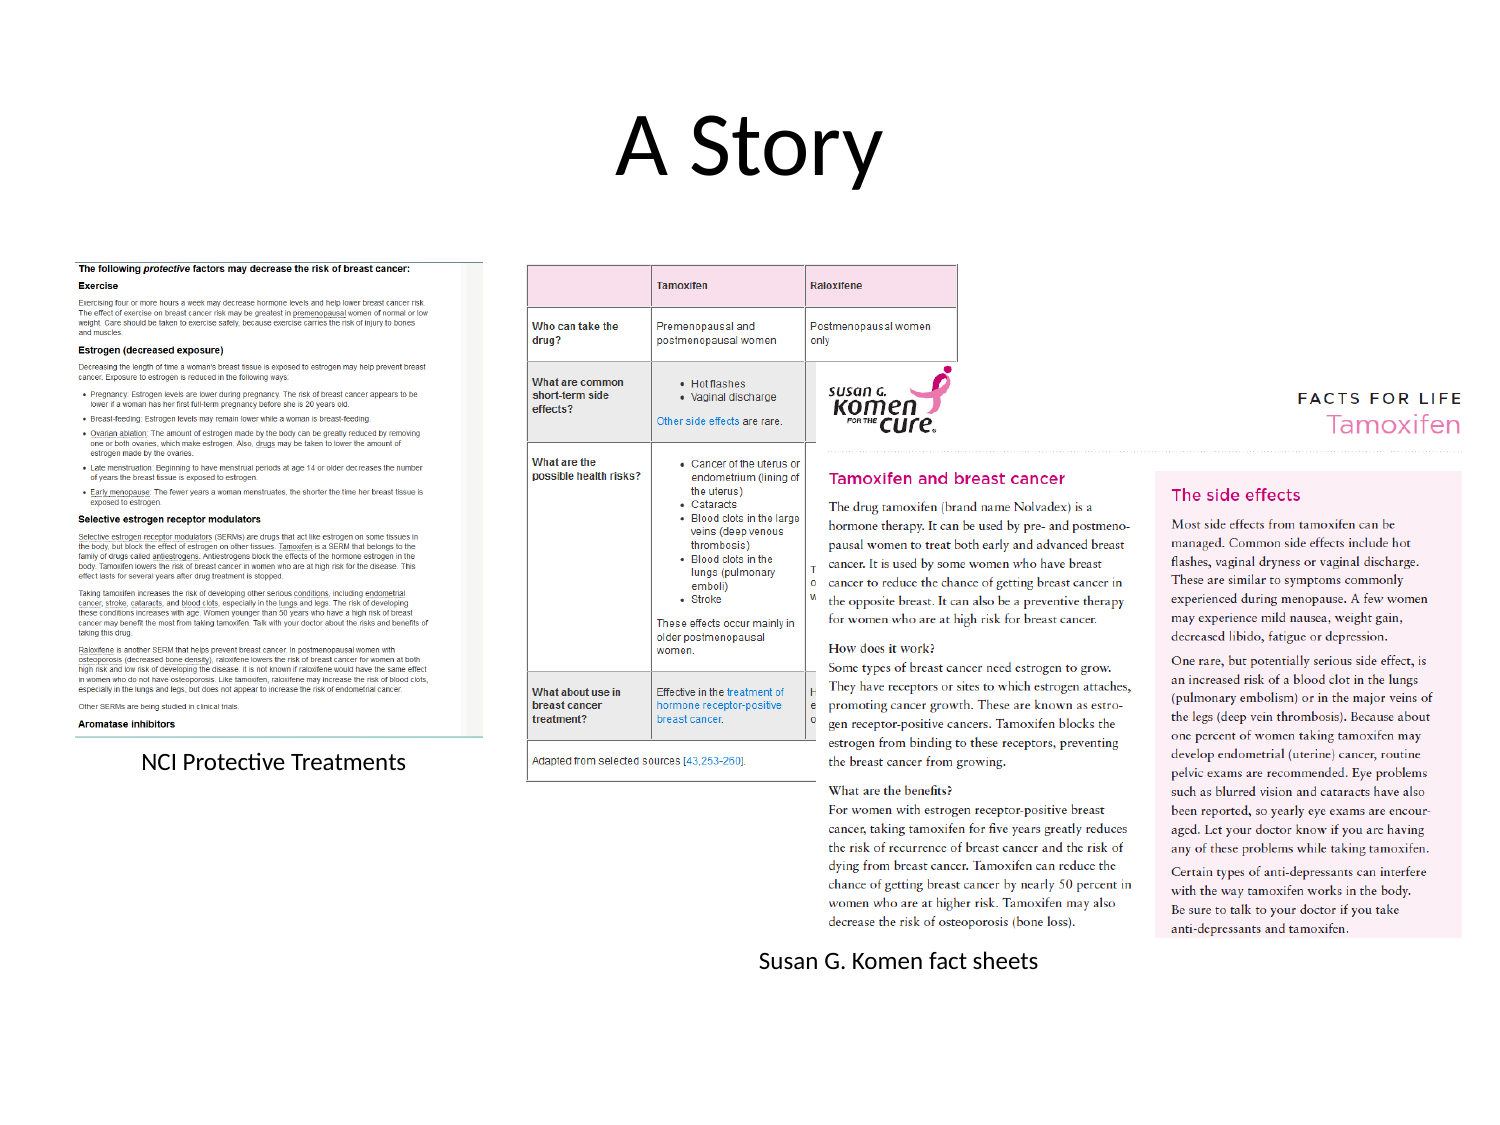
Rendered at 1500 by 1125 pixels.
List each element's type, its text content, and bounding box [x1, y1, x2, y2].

picture [524, 255, 1469, 938]
text_box Susan G. Komen fact sheets [744, 937, 1054, 983]
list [74, 262, 483, 738]
title A Story [75, 45, 1425, 233]
text_box NCI Protective Treatments [126, 746, 422, 783]
